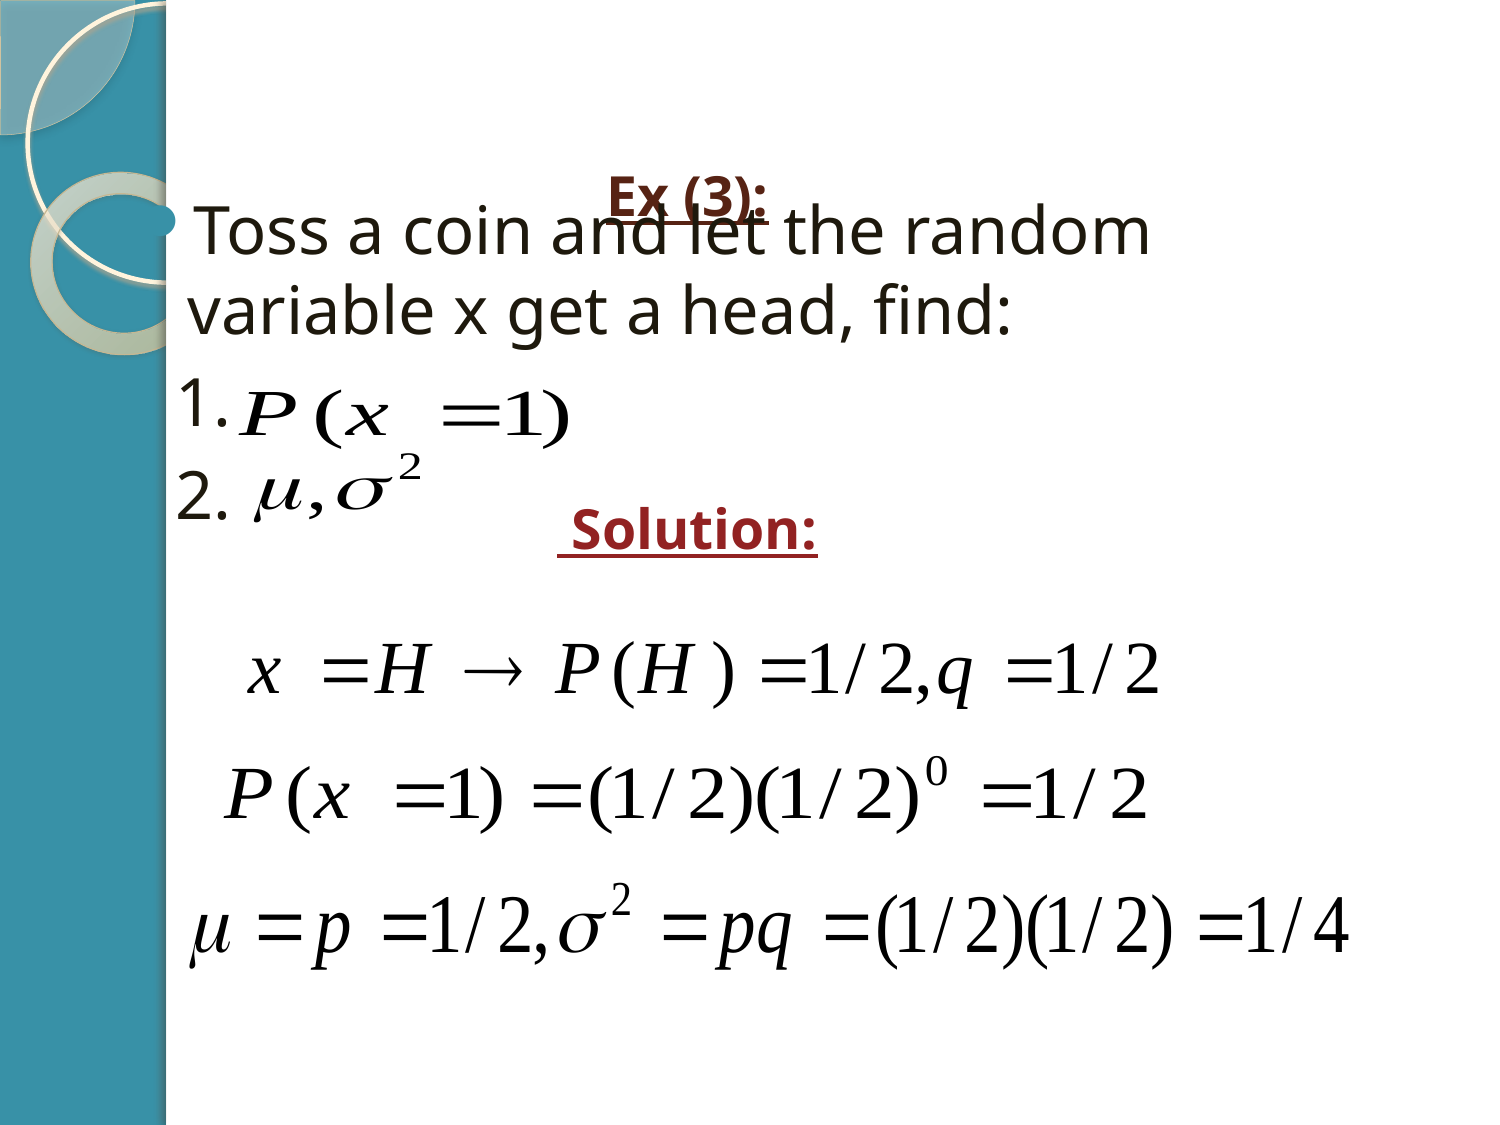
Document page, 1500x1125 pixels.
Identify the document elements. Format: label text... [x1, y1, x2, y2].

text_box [212, 737, 1163, 851]
list Toss a coin and let the random variable x get a head, find: 1. 2. [112, 87, 1338, 575]
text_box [237, 437, 438, 538]
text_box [174, 862, 1363, 988]
title Ex (3): Solution: [75, 149, 1300, 705]
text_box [237, 624, 1176, 726]
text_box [224, 374, 588, 463]
